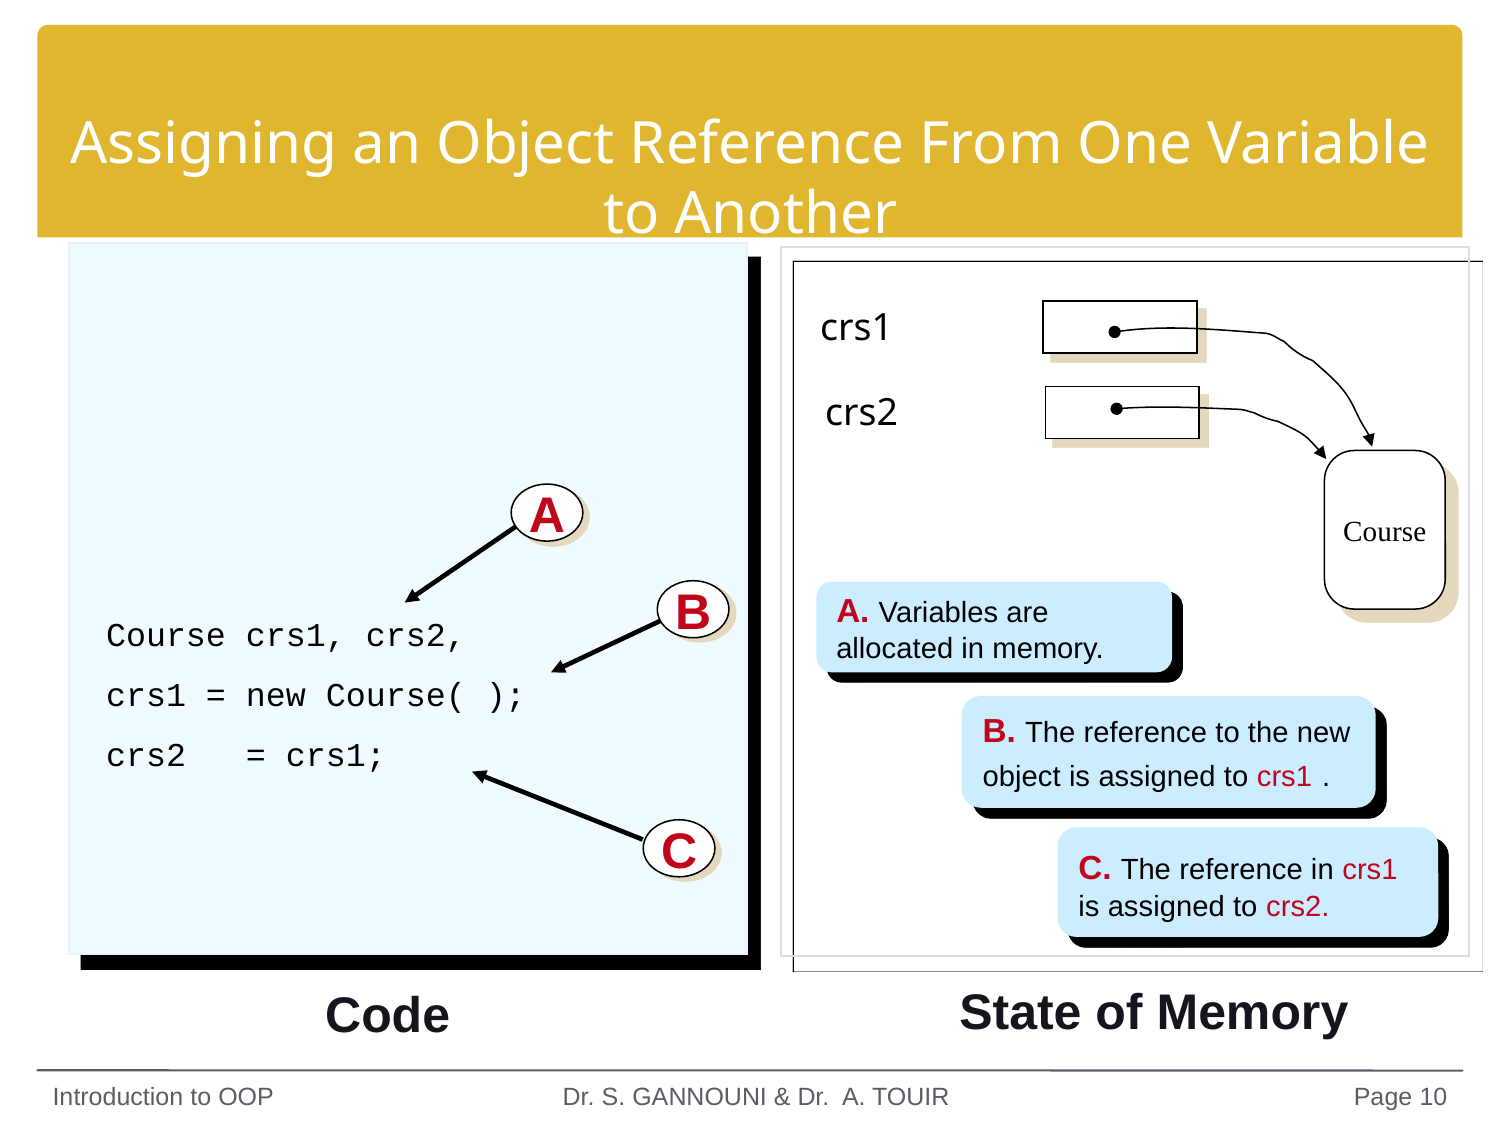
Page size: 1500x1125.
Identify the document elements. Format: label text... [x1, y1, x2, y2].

footer Dr. S. GANNOUNI & Dr. A. TOUIR [474, 1069, 1038, 1123]
slide_number Page 10 [1112, 1069, 1463, 1123]
slide_number Introduction to OOP [37, 1069, 388, 1123]
text_box State of Memory [944, 972, 1364, 1048]
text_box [90, 720, 716, 877]
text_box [90, 580, 730, 716]
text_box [780, 246, 1470, 957]
text_box [68, 242, 747, 955]
title Assigning an Object Reference From One Variable to Another [24, 112, 1476, 238]
text_box Code [310, 974, 465, 1050]
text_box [90, 483, 583, 568]
